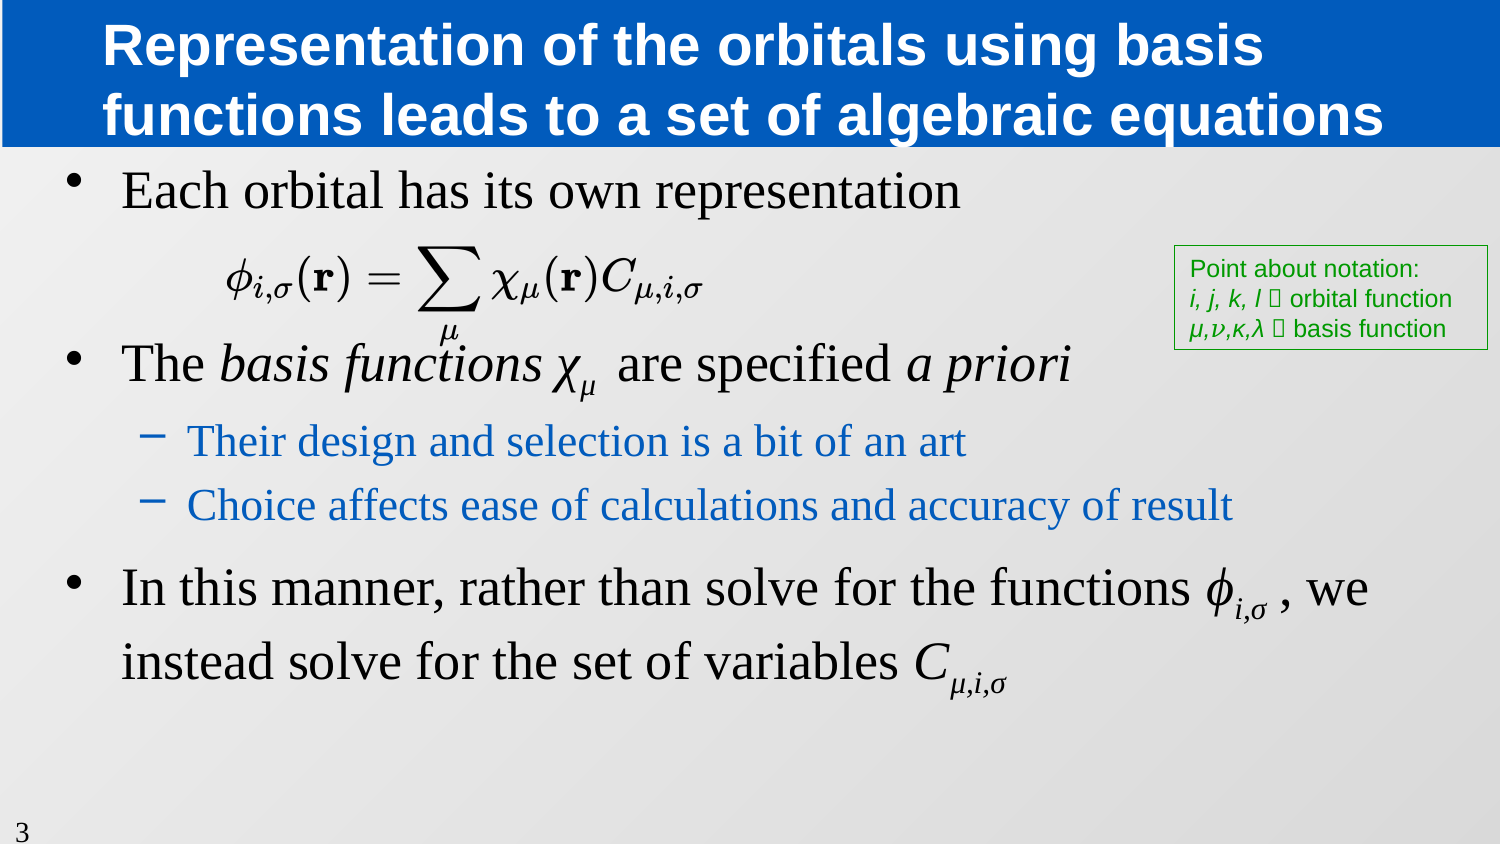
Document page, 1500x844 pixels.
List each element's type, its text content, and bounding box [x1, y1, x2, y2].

picture [224, 246, 705, 352]
text_box Point about notation: i, j, k, l  orbital function μ,𝜈,κ,λ  basis function [1174, 245, 1488, 350]
slide_number 3 [0, 806, 101, 844]
list Each orbital has its own representation The basis functions χμ are specified a priori Their design and selection is a bit of an art Choice affects ease of calculations and accuracy of result In this manner, rather than solve for the functions ϕi,σ , we instead solve for the set of variables Cμ,i,σ [49, 146, 1488, 735]
title Representation of the orbitals using basis functions leads to a set of algebraic equations [87, 0, 1450, 146]
